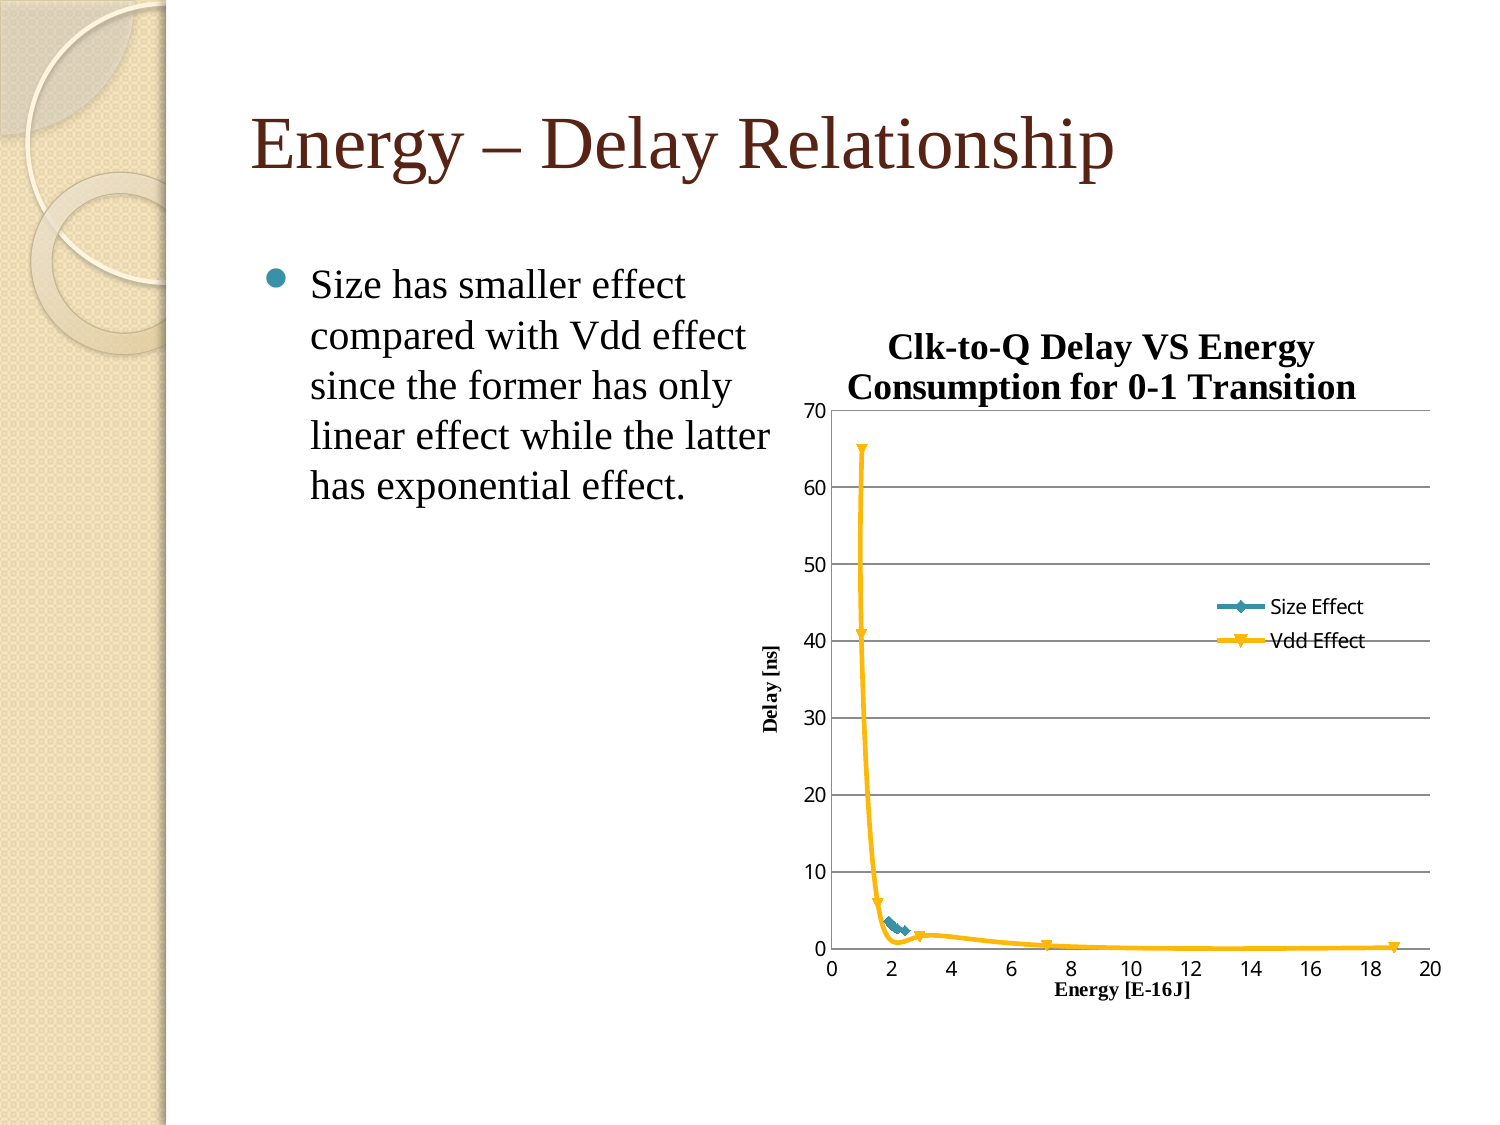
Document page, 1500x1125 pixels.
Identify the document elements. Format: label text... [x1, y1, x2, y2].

title Energy – Delay Relationship [235, 45, 1466, 233]
list Size has smaller effect compared with Vdd effect since the former has only linear effect while the latter has exponential effect. [235, 249, 836, 1015]
chart [702, 292, 1500, 1009]
